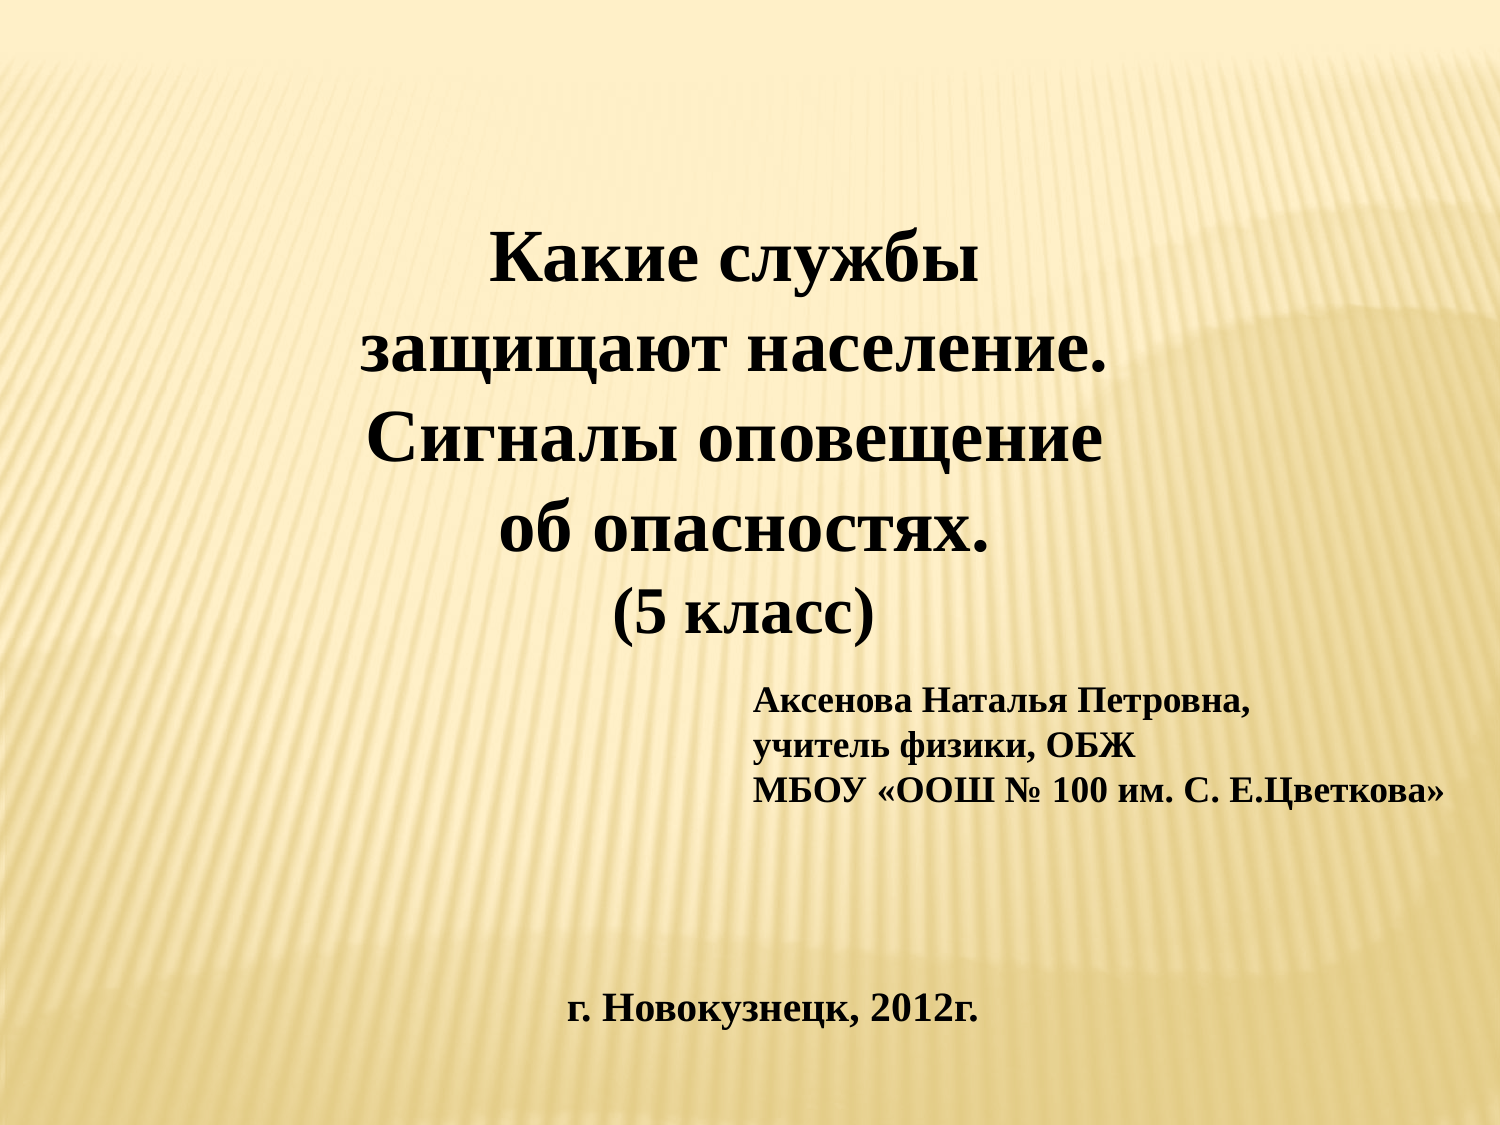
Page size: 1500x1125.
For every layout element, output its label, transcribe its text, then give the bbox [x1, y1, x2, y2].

text_box Аксенова Наталья Петровна, учитель физики, ОБЖ МБОУ «ООШ № 100 им. С. Е.Цветкова» [738, 667, 1500, 863]
text_box г. Новокузнецк, 2012г. [552, 972, 995, 1038]
text_box Какие службы защищают население. Сигналы оповещение об опасностях. (5 класс) [187, 199, 1301, 654]
